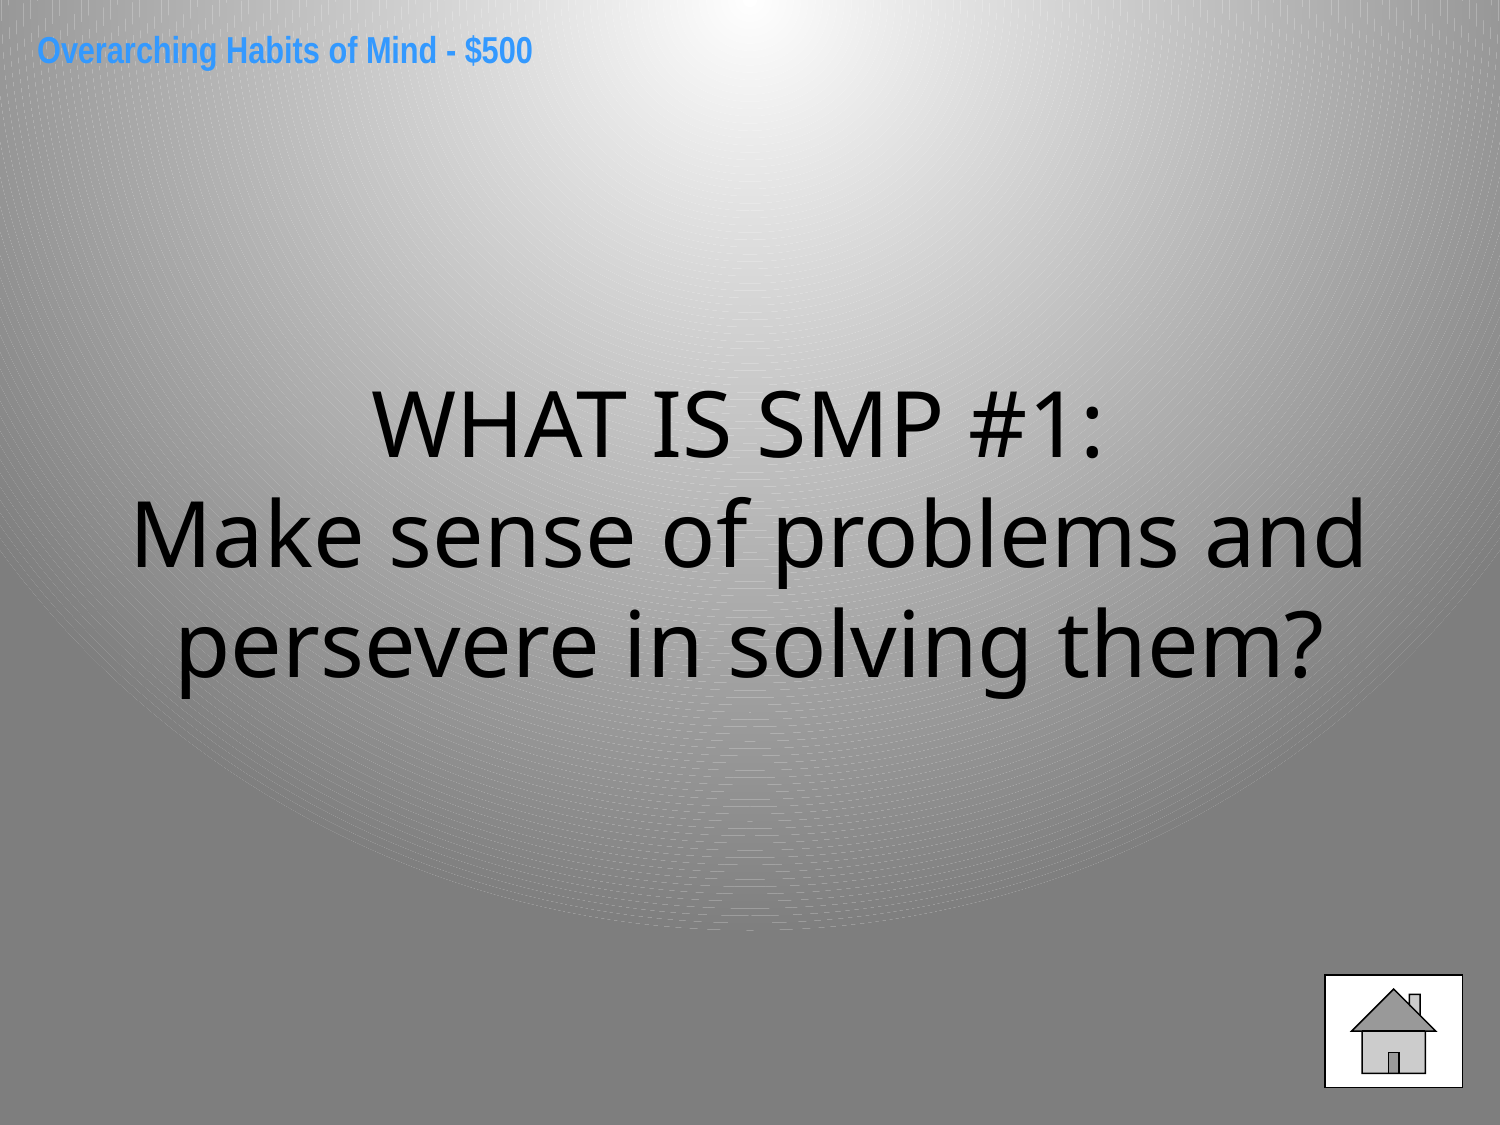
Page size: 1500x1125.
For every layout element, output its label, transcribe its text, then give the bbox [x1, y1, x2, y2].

text_box Overarching Habits of Mind - $500 [22, 18, 1025, 94]
text_box [1324, 975, 1463, 1088]
text_box WHAT IS SMP #1: Make sense of problems and persevere in solving them? [74, 162, 1425, 900]
